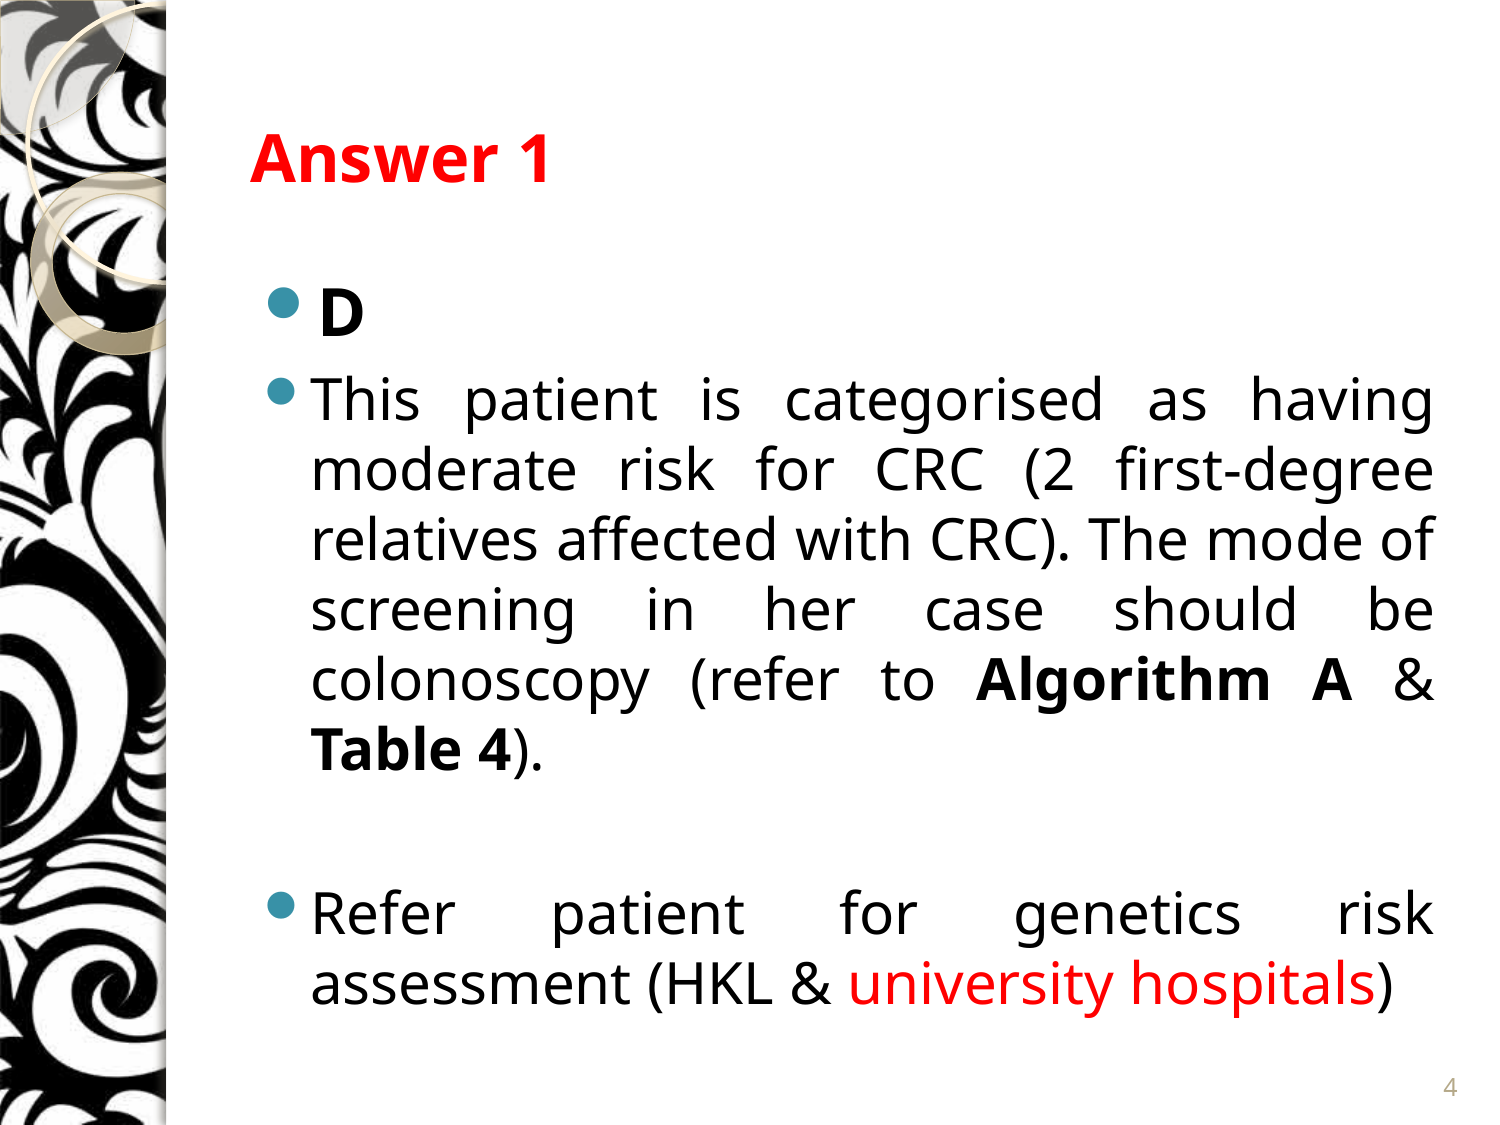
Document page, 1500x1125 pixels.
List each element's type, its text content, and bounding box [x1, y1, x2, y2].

list D This patient is categorised as having moderate risk for CRC (2 first-degree relatives affected with CRC). The mode of screening in her case should be colonoscopy (refer to Algorithm A & Table 4). Refer patient for genetics risk assessment (HKL & university hospitals) [235, 262, 1450, 1050]
picture [53, 241, 160, 332]
picture [0, 134, 166, 1125]
picture [136, 0, 164, 4]
picture [62, 195, 160, 280]
title Answer 1 [235, 62, 1466, 250]
slide_number 4 [1413, 1034, 1488, 1113]
picture [32, 13, 160, 207]
